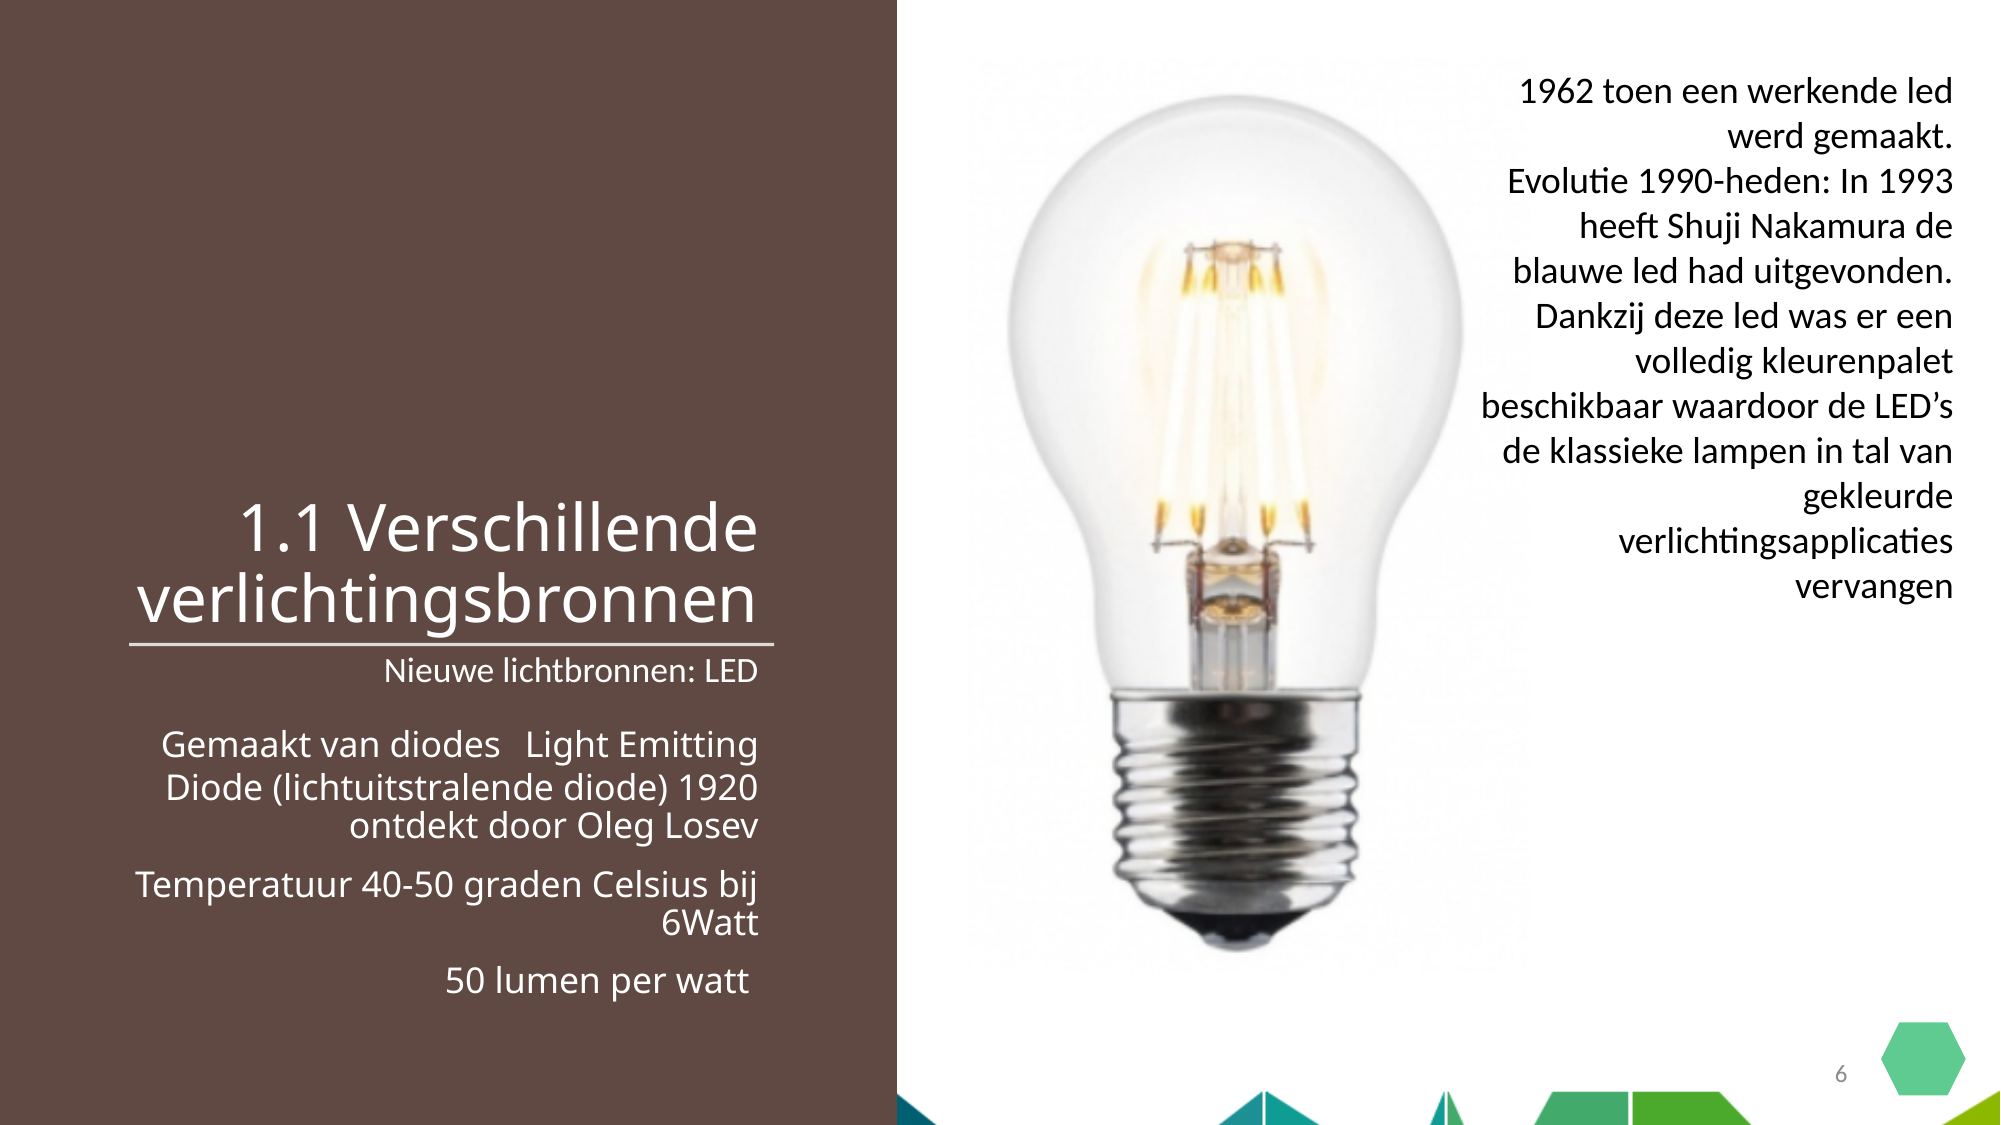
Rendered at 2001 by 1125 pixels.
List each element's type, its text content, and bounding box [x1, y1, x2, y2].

list Nieuwe lichtbronnen: LED Gemaakt van diodes Light Emitting Diode (lichtuitstralende diode) 1920 ontdekt door Oleg Losev Temperatuur 40-50 graden Celsius bij 6Watt 50 lumen per watt [84, 644, 774, 1010]
text_box [0, 0, 898, 1125]
title 1.1 Verschillende verlichtingsbronnen [84, 450, 775, 644]
slide_number 6 [1721, 1042, 1863, 1103]
picture [967, 58, 1531, 974]
picture [898, 1086, 2000, 1125]
text_box 1962 toen een werkende led werd gemaakt. Evolutie 1990-heden: In 1993 heeft Shuji Nakamura de blauwe led had uitgevonden. Dankzij deze led was er een volledig kleurenpalet beschikbaar waardoor de LED’s de klassieke lampen in tal van gekleurde verlichtingsapplicaties vervangen [1531, 58, 1969, 659]
